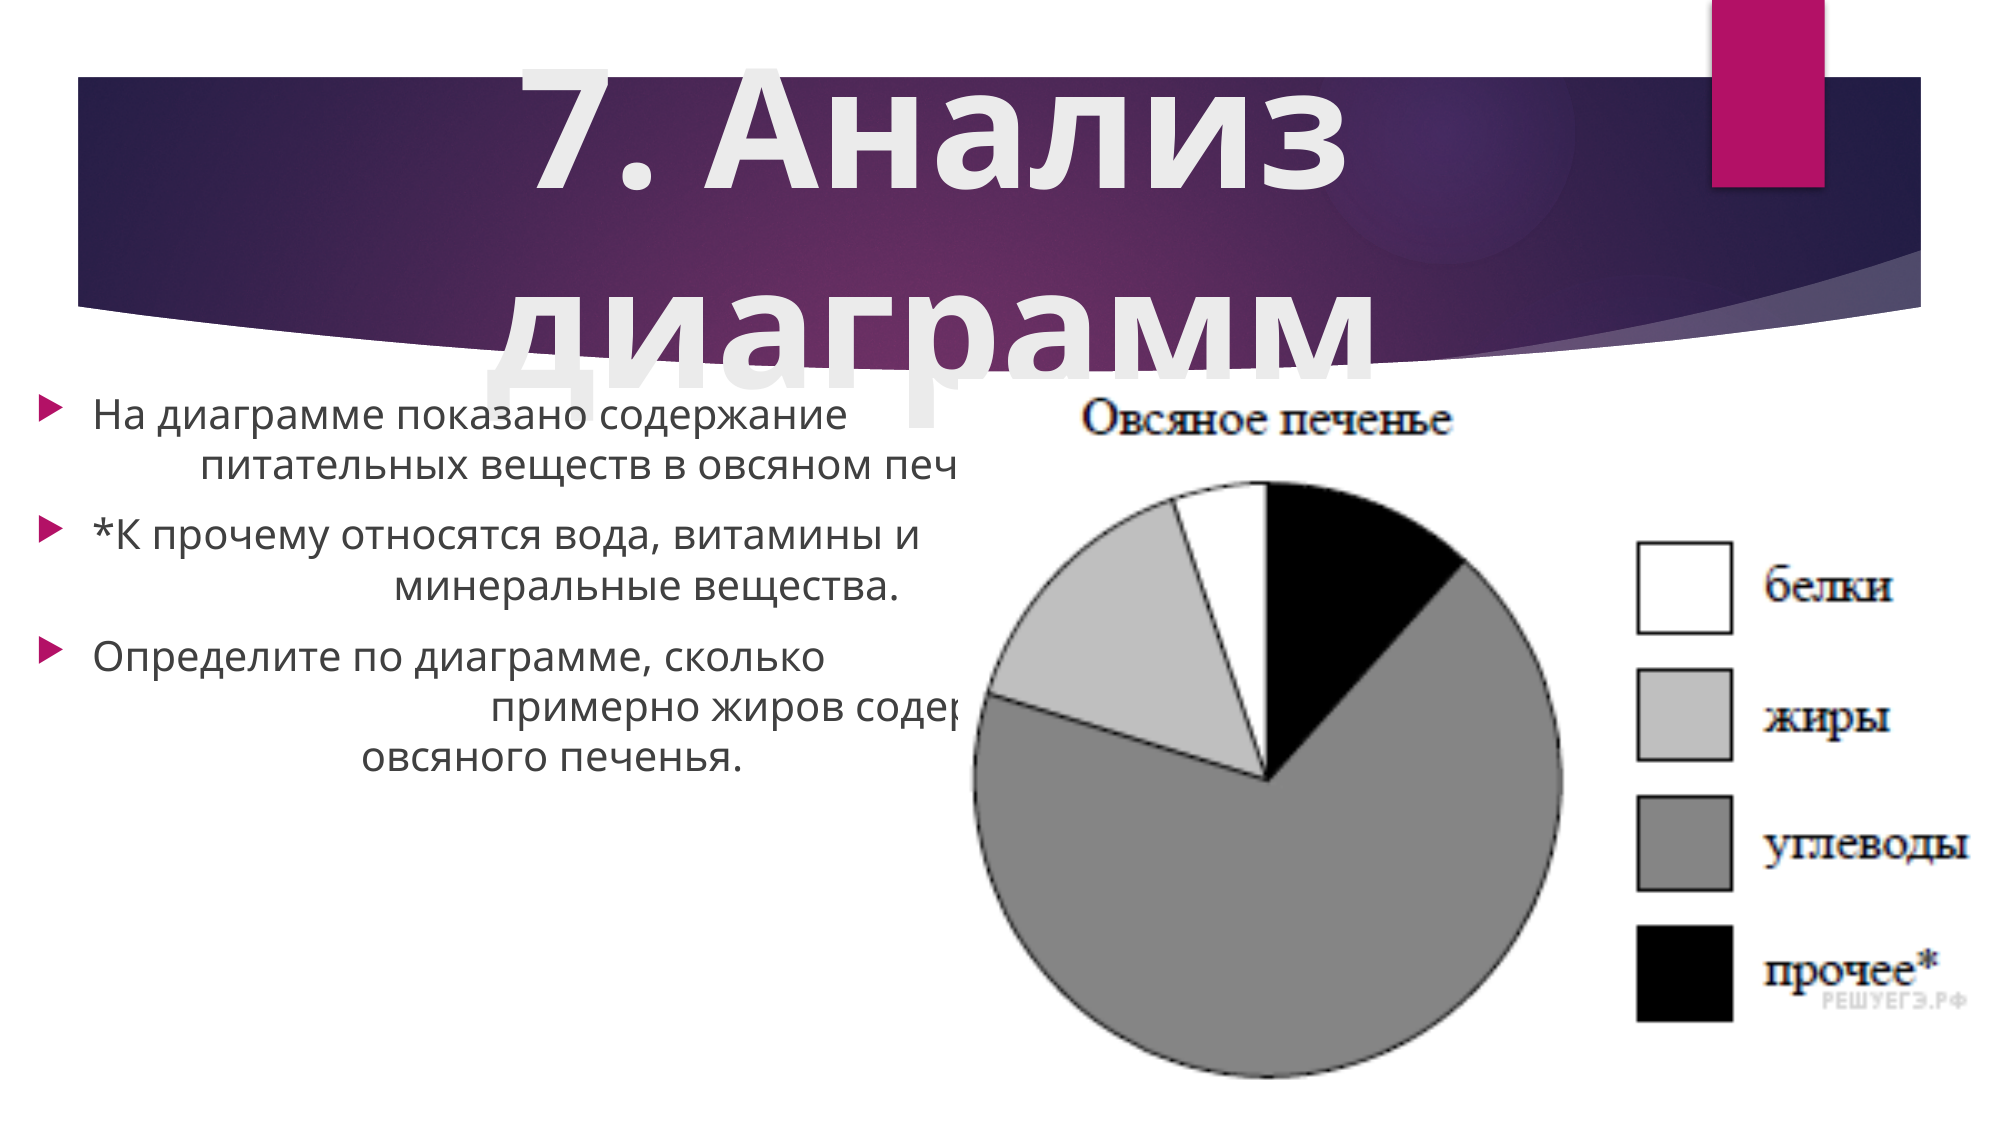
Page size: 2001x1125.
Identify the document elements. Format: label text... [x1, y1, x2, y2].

picture [957, 379, 1982, 1090]
title 7. Анализ диаграмм [44, 263, 1826, 379]
list На диаграмме показано содержание питательных веществ в овсяном печенье. *К прочему относятся вода, витамины и минеральные вещества. Определите по диаграмме, сколько примерно жиров содержится в 100 г овсяного печенья. [20, 379, 955, 1045]
